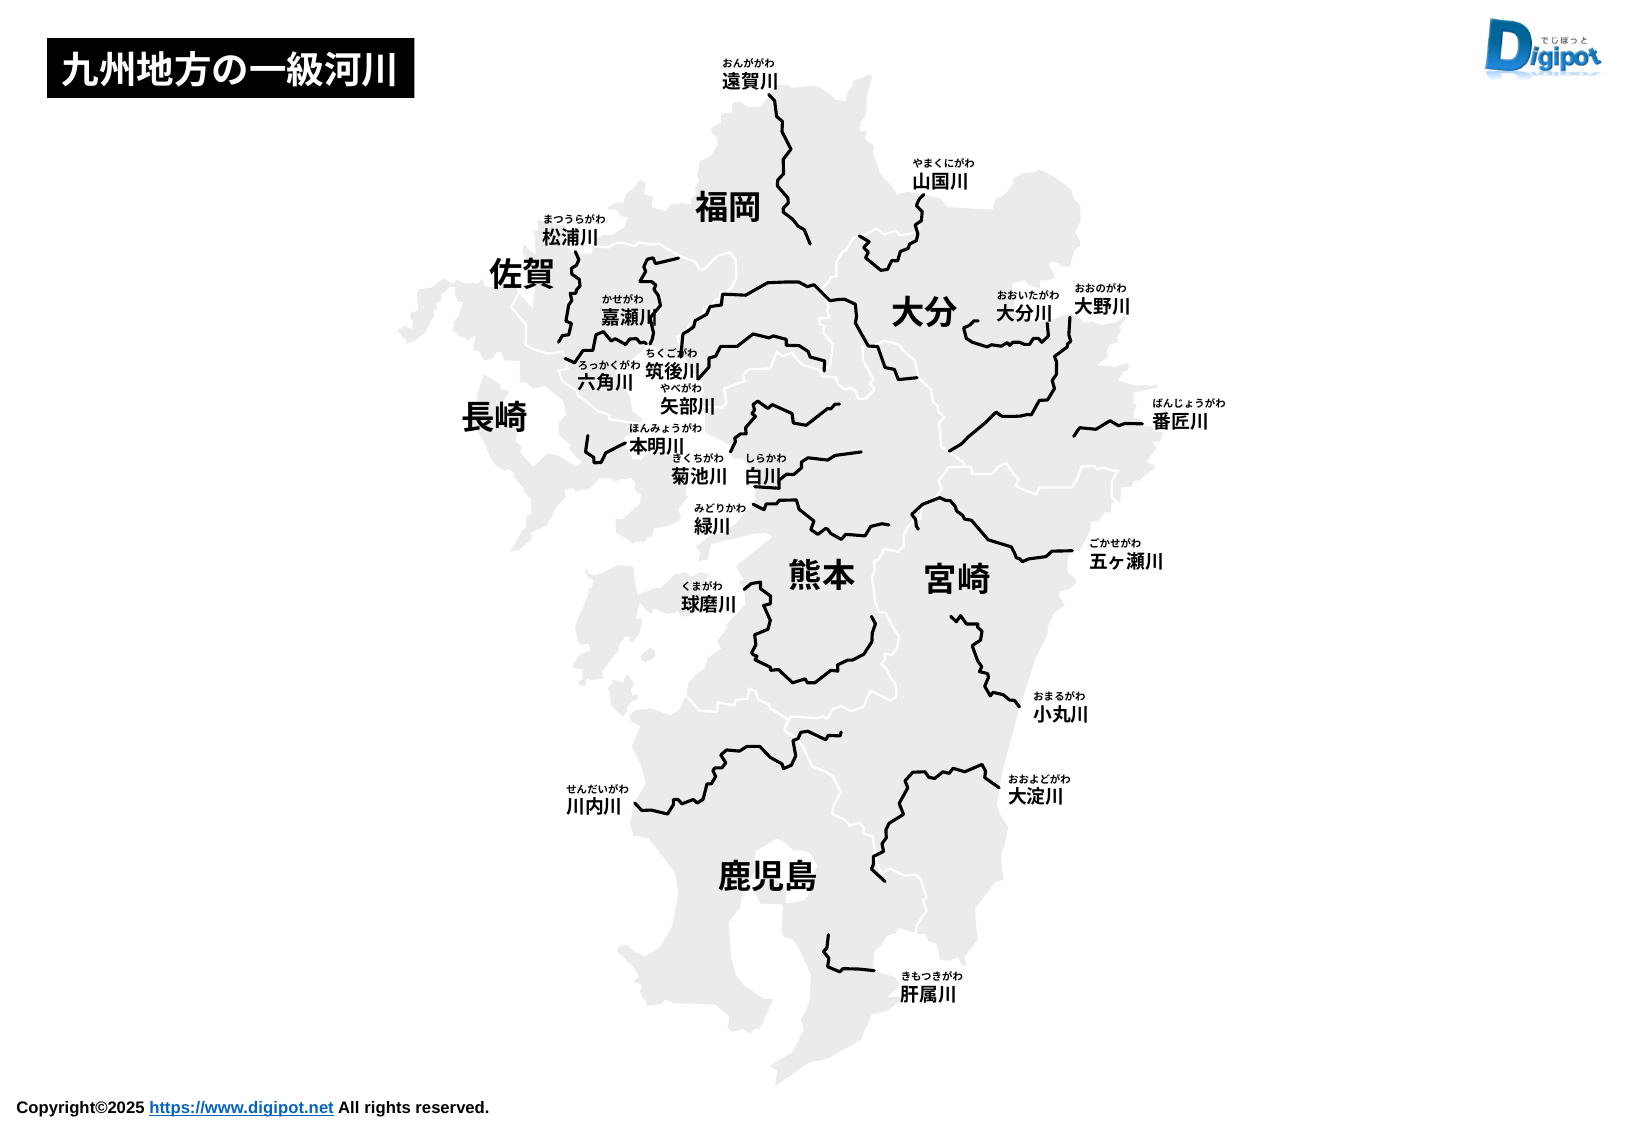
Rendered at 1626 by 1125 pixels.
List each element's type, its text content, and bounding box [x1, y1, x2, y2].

picture [1485, 18, 1602, 82]
text_box 九州地方の一級河川 [47, 38, 415, 98]
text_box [396, 50, 1242, 1089]
